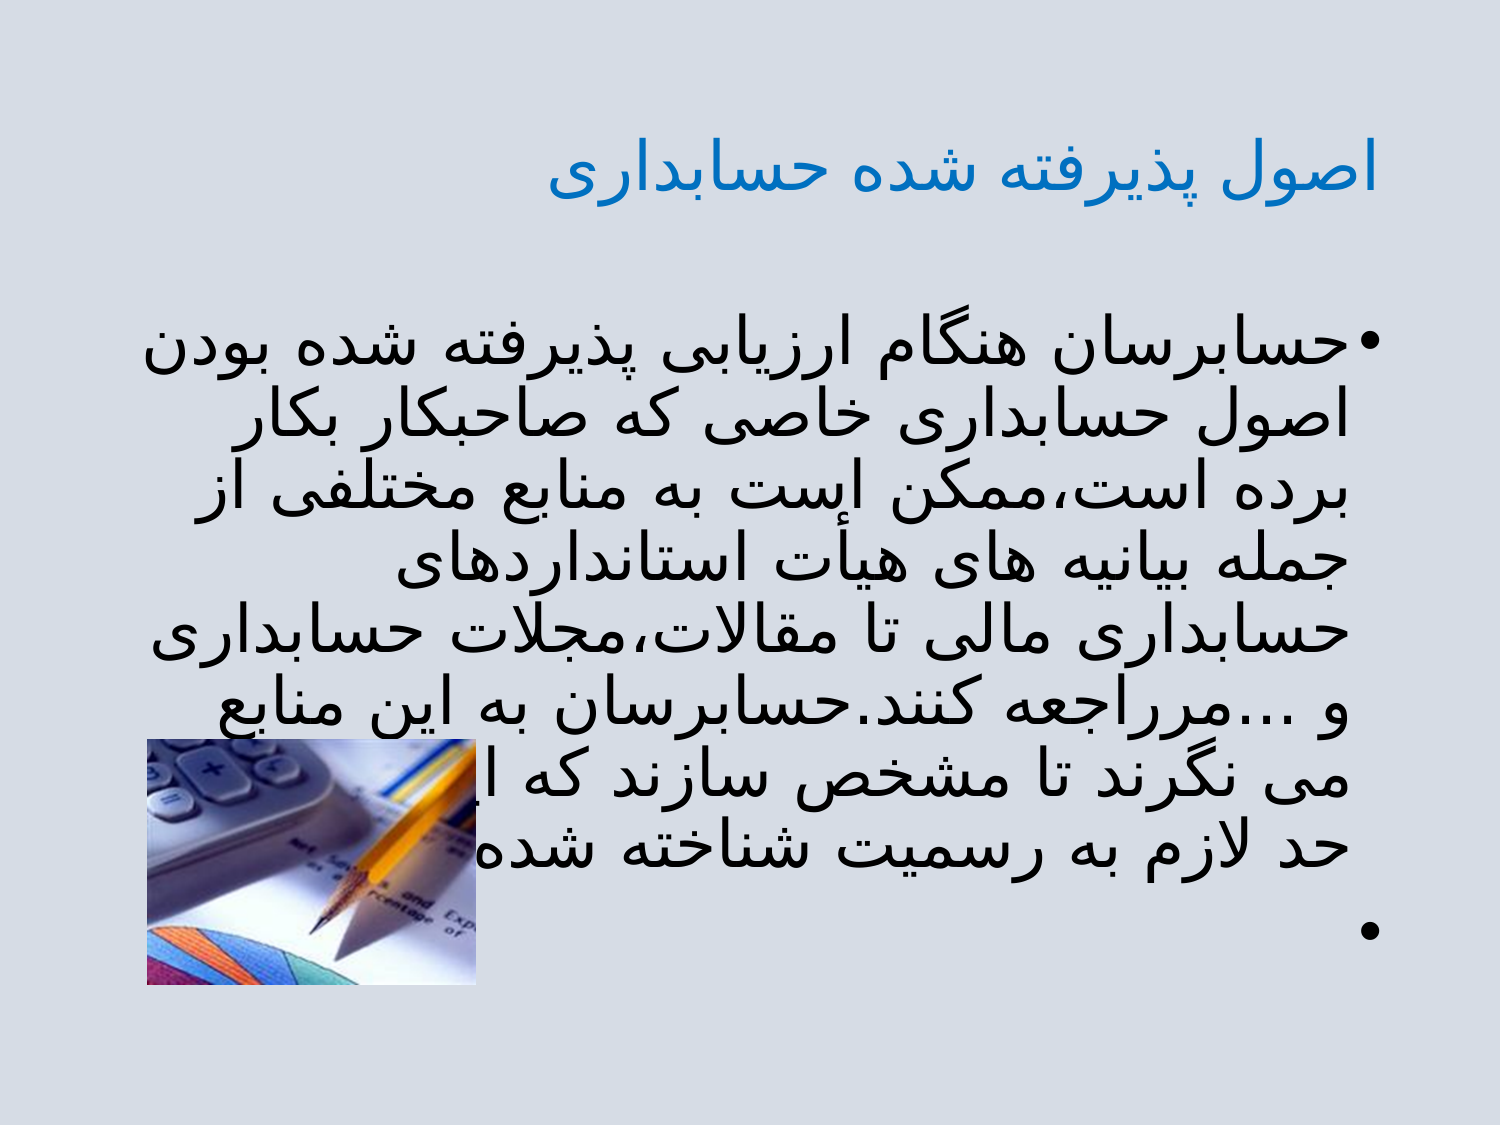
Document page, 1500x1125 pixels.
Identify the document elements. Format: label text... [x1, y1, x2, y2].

picture [147, 739, 476, 985]
list حسابرسان هنگام ارزیابی پذیرفته شده بودن اصول حسابداری خاصی که صاحبکار بکار برده است،ممکن است به منابع مختلفی از جمله بیانیه های هیأت استانداردهای حسابداری مالی تا مقالات،مجلات حسابداری و ...مرراجعه کنند.حسابرسان به این منابع می نگرند تا مشخص سازند که این اصول به حد لازم به رسمیت شناخته شده اند یا خیر. [103, 299, 1397, 1014]
title اصول پذیرفته شده حسابداری [103, 59, 1397, 278]
